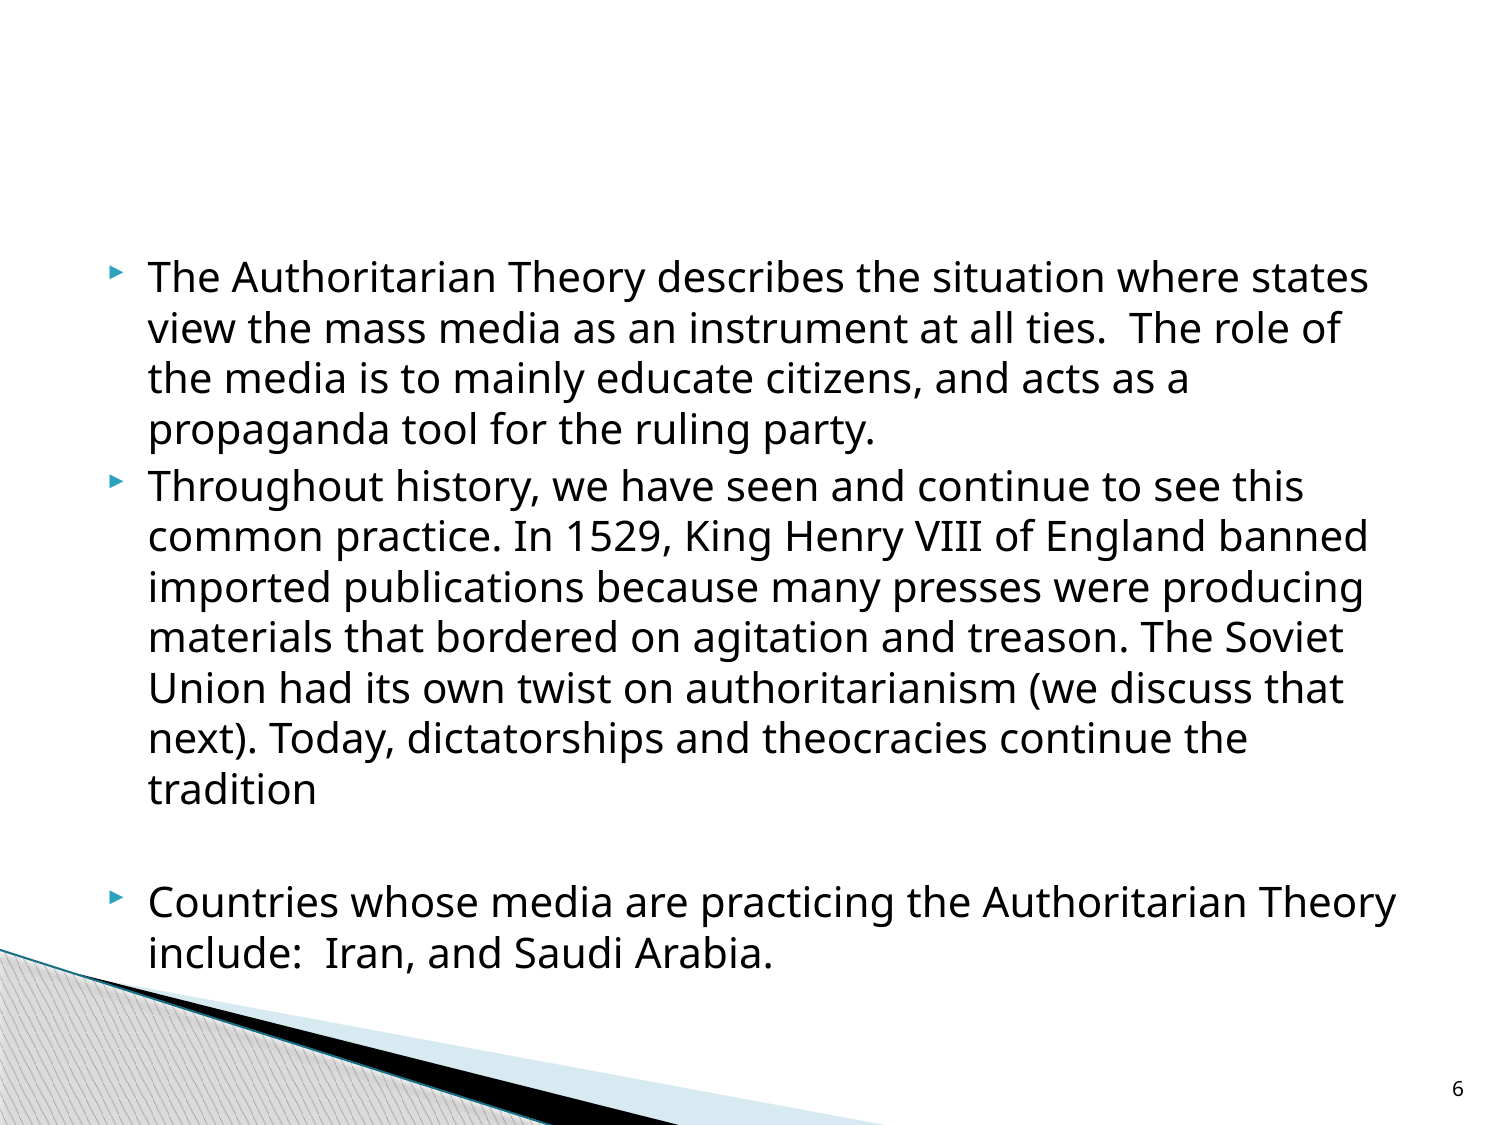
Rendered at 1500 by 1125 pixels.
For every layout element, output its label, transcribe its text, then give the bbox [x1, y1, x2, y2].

list The Authoritarian Theory describes the situation where states view the mass media as an instrument at all ties. The role of the media is to mainly educate citizens, and acts as a propaganda tool for the ruling party. Throughout history, we have seen and continue to see this common practice. In 1529, King Henry VIII of England banned imported publications because many presses were producing materials that bordered on agitation and treason. The Soviet Union had its own twist on authoritarianism (we discuss that next). Today, dictatorships and theocracies continue the tradition Countries whose media are practicing the Authoritarian Theory include: Iran, and Saudi Arabia. [75, 243, 1425, 986]
slide_number 6 [1418, 1051, 1479, 1112]
